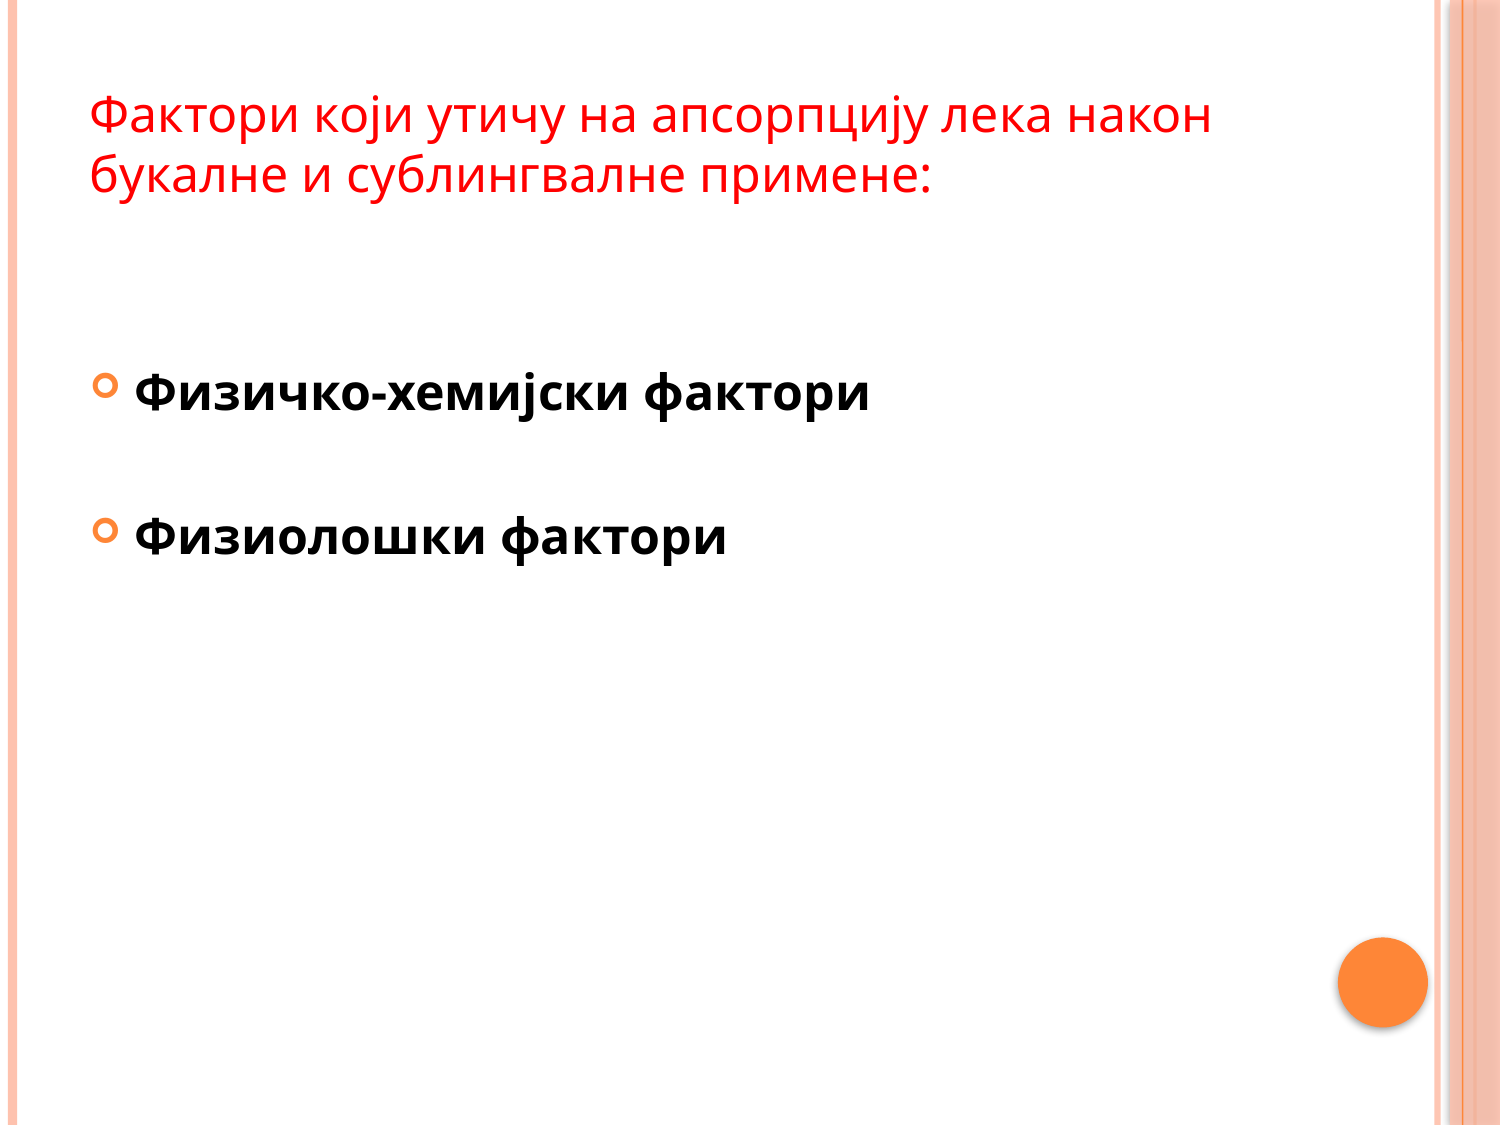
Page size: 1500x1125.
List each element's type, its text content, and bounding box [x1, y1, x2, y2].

list Фактори који утичу на апсорпцију лека након букалне и сублингвалне примене: Физичко-хемијски фактори Физиолошки фактори [75, 75, 1300, 1062]
